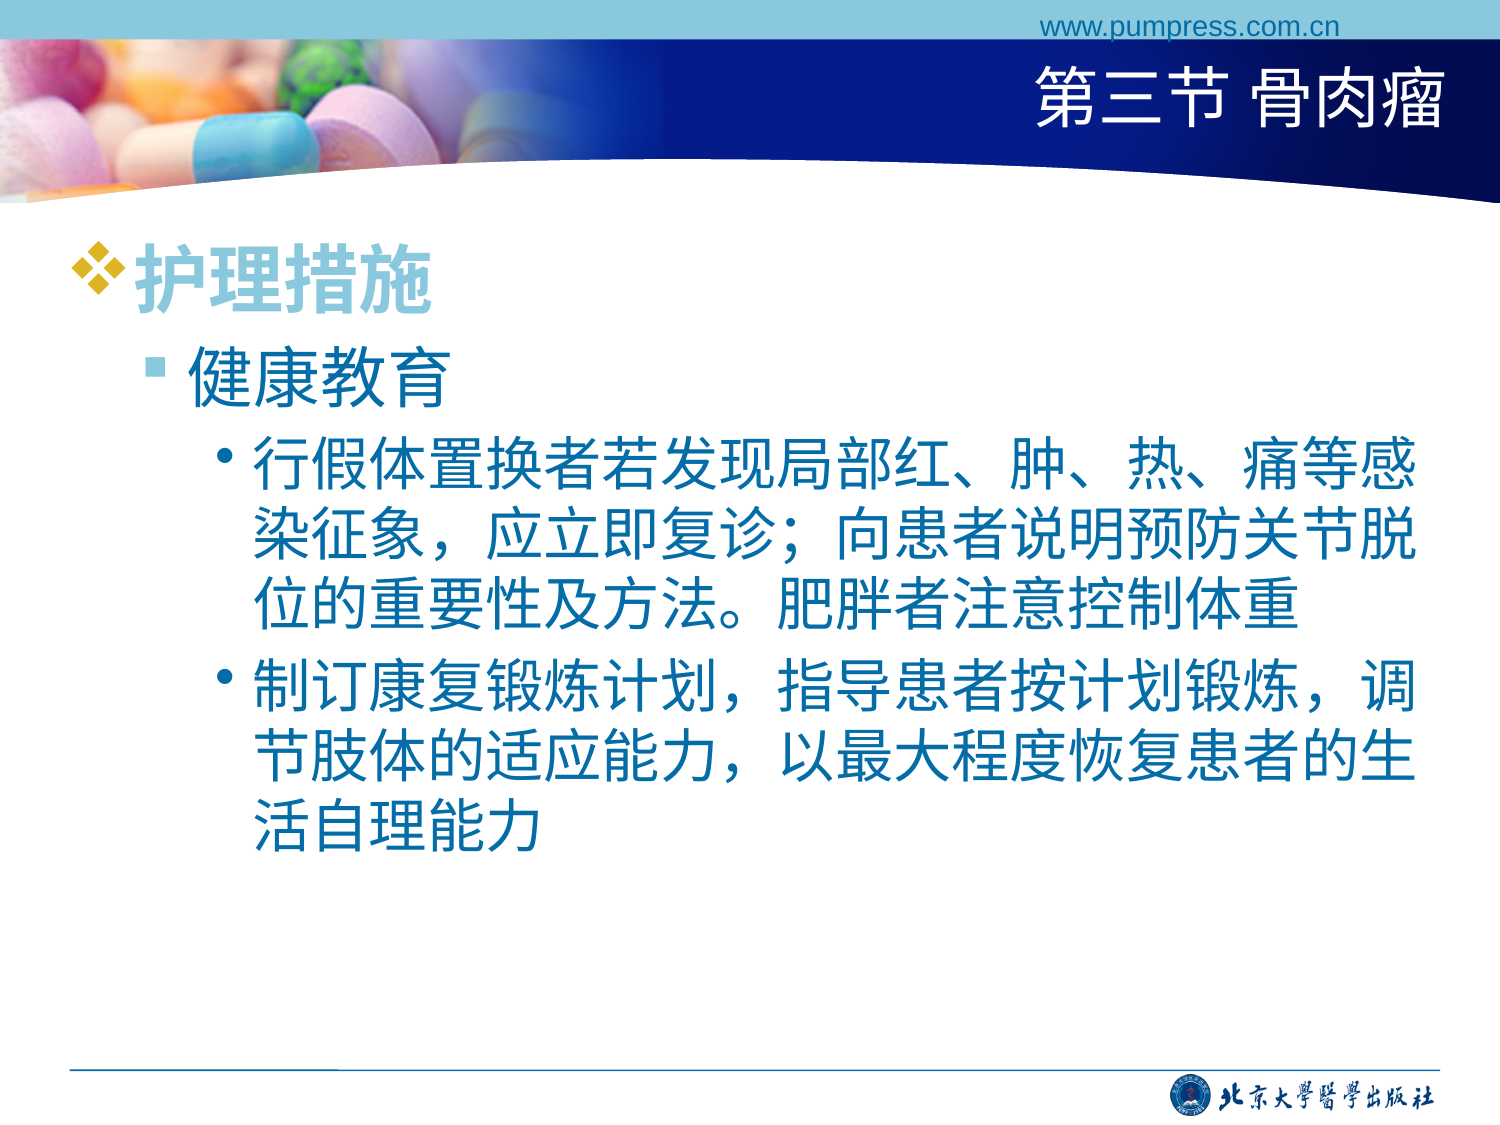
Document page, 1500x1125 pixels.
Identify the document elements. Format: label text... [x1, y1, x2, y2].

picture [0, 40, 1500, 203]
slide_number www.pumpress.com.cn [1025, 0, 1463, 38]
picture [1170, 1074, 1436, 1118]
list 护理措施 健康教育 行假体置换者若发现局部红、肿、热、痛等感染征象，应立即复诊；向患者说明预防关节脱位的重要性及方法。肥胖者注意控制体重 制订康复锻炼计划，指导患者按计划锻炼，调节肢体的适应能力，以最大程度恢复患者的生活自理能力 [49, 224, 1463, 1026]
title 第三节 骨肉瘤 [137, 49, 1463, 143]
